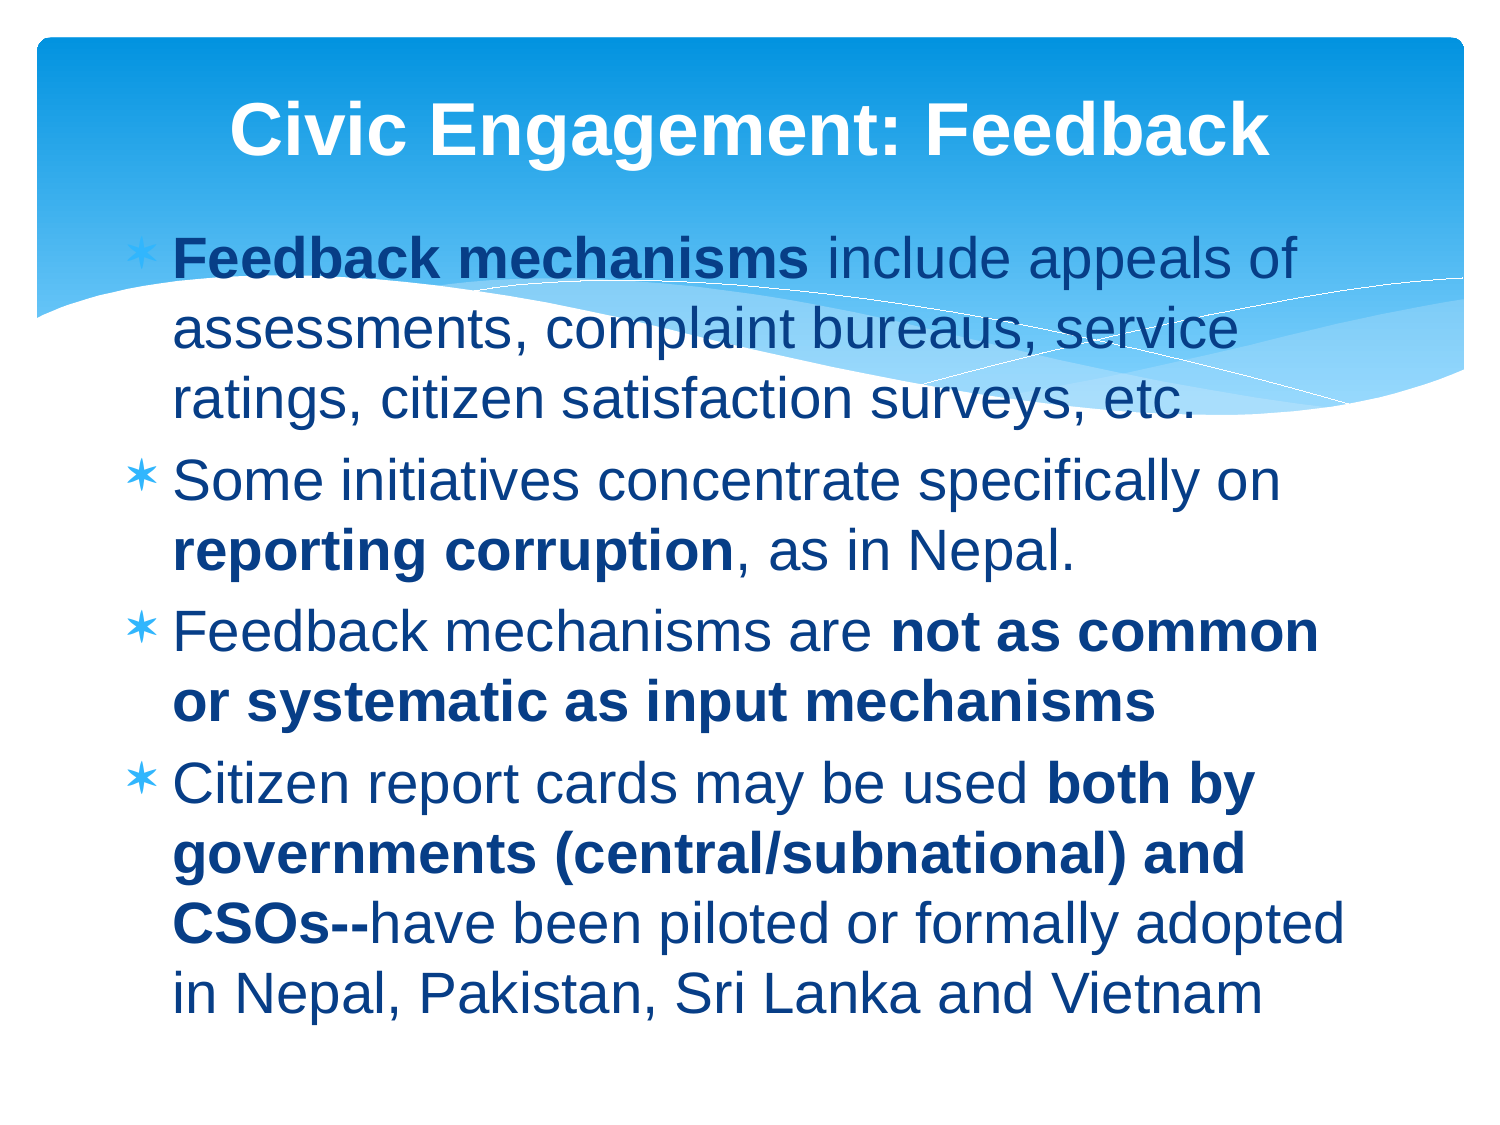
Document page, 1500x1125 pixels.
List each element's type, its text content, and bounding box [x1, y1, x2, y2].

title Civic Engagement: Feedback [112, 62, 1388, 188]
list Feedback mechanisms include appeals of assessments, complaint bureaus, service ratings, citizen satisfaction surveys, etc. Some initiatives concentrate specifically on reporting corruption, as in Nepal. Feedback mechanisms are not as common or systematic as input mechanisms Citizen report cards may be used both by governments (central/subnational) and CSOs--have been piloted or formally adopted in Nepal, Pakistan, Sri Lanka and Vietnam [112, 212, 1388, 1038]
